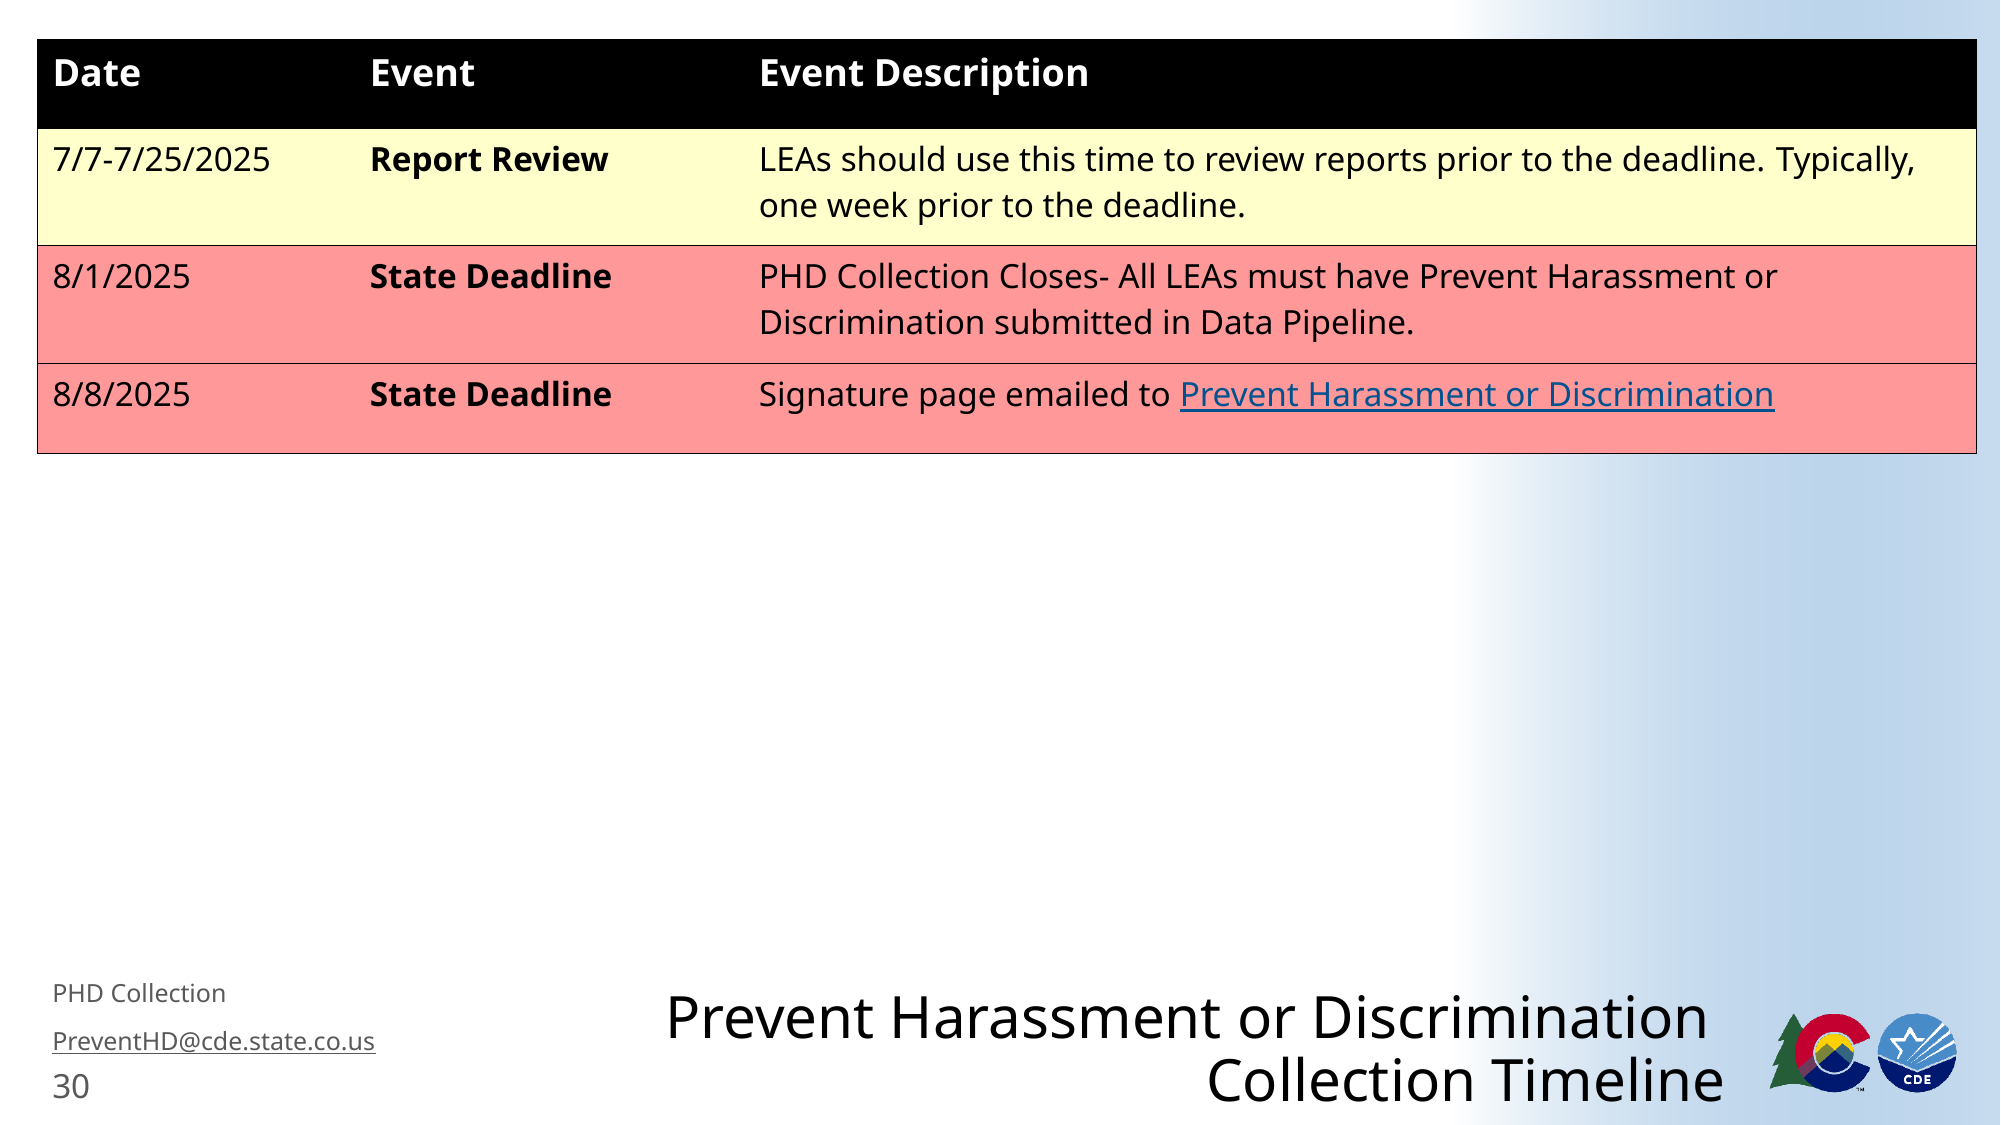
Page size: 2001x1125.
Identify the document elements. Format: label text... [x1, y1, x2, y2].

table_header Event Description [744, 40, 1976, 128]
table_header Date [38, 40, 355, 128]
title Prevent Harassment or Discrimination Collection Timeline [639, 966, 1725, 1115]
table_cell LEAs should use this time to review reports prior to the deadline. Typically, one week prior to the deadline. [744, 129, 1976, 245]
picture [1768, 1012, 1957, 1093]
table_cell PHD Collection Closes- All LEAs must have Prevent Harassment or Discrimination submitted in Data Pipeline. [744, 246, 1976, 363]
list PHD Collection [37, 970, 622, 1017]
table_cell Signature page emailed to Prevent Harassment or Discrimination [744, 364, 1976, 453]
table_cell 8/8/2025 [38, 364, 355, 453]
slide_number 30 [37, 1064, 165, 1111]
table_cell State Deadline [355, 364, 744, 453]
list PreventHD@cde.state.co.us [37, 1018, 622, 1065]
table_cell Report Review [355, 129, 744, 245]
table_cell 7/7-7/25/2025 [38, 129, 355, 245]
table_cell 8/1/2025 [38, 246, 355, 363]
table_cell State Deadline [355, 246, 744, 363]
table_header Event [355, 40, 744, 128]
